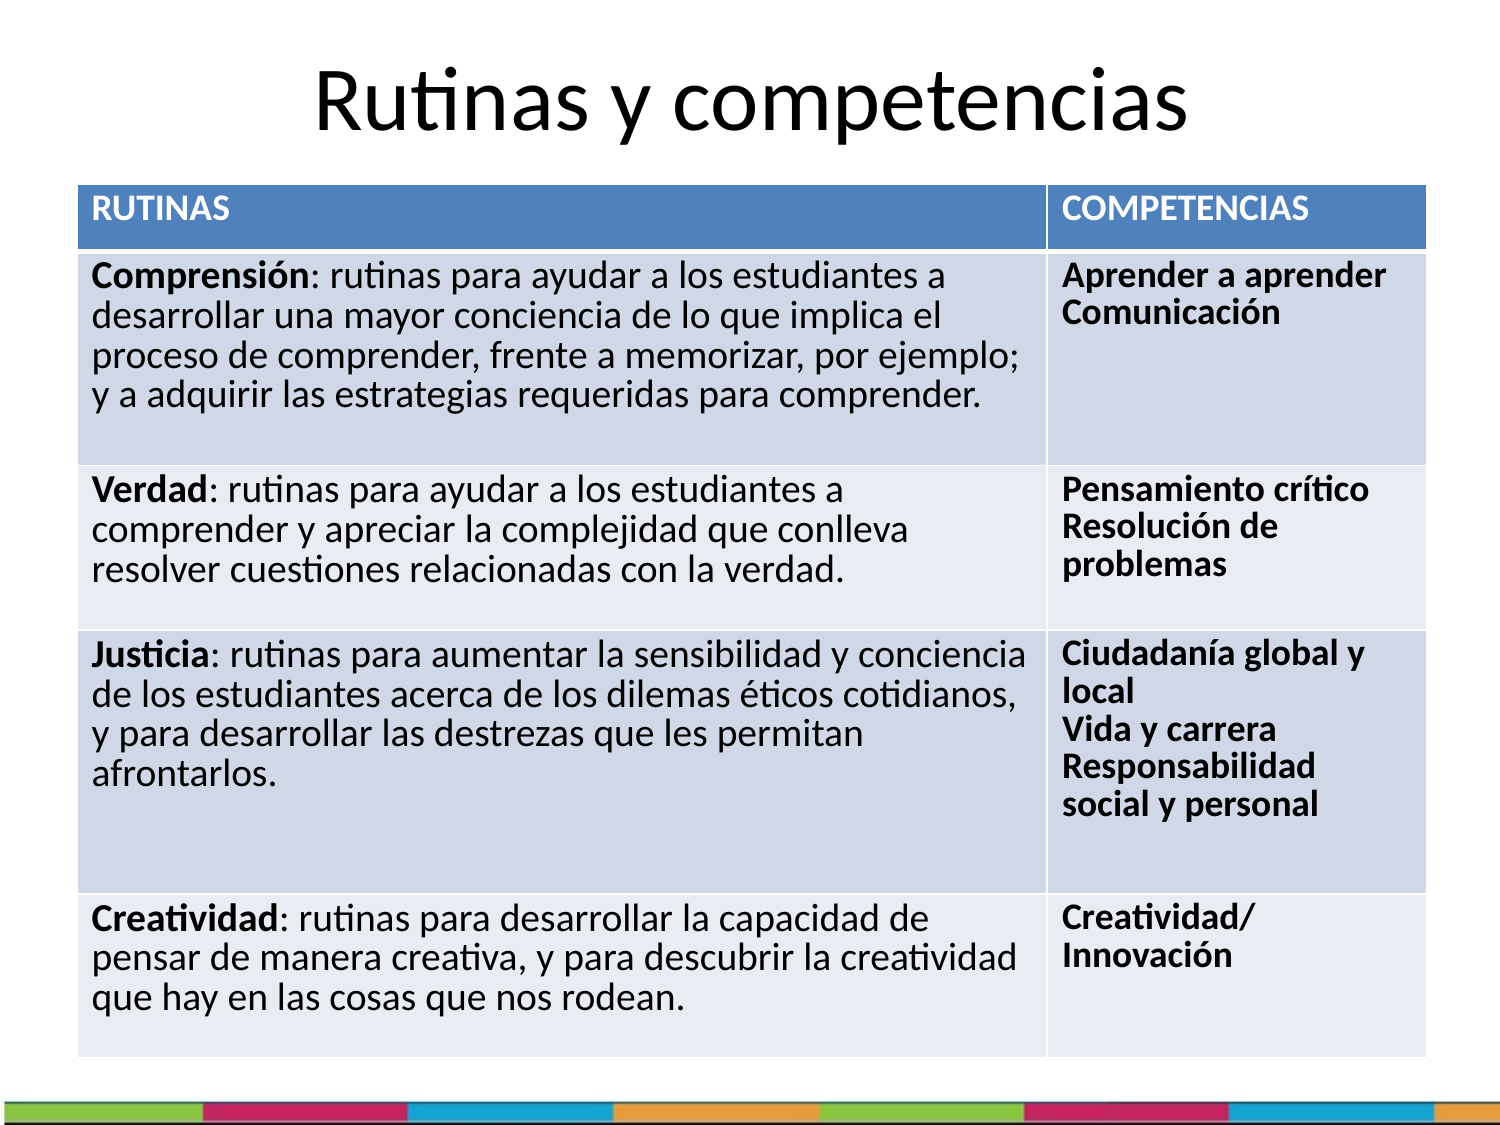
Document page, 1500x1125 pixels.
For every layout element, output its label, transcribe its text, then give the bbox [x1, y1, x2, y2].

table_cell Creatividad/ Innovación [1048, 895, 1426, 1057]
title Rutinas y competencias [76, 0, 1427, 184]
table_header RUTINAS [78, 185, 1046, 249]
table_cell Aprender a aprender Comunicación [1048, 254, 1426, 465]
table_cell Creatividad: rutinas para desarrollar la capacidad de pensar de manera creativa, y para descubrir la creatividad que hay en las cosas que nos rodean. [78, 895, 1046, 1057]
table_cell Justicia: rutinas para aumentar la sensibilidad y conciencia de los estudiantes acerca de los dilemas éticos cotidianos, y para desarrollar las destrezas que les permitan afrontarlos. [78, 631, 1046, 893]
table_cell Pensamiento crítico Resolución de problemas [1048, 466, 1426, 629]
table_header COMPETENCIAS [1048, 185, 1426, 249]
picture [0, 0, 1500, 1125]
table_cell Ciudadanía global y local Vida y carrera Responsabilidad social y personal [1048, 631, 1426, 893]
table_cell Comprensión: rutinas para ayudar a los estudiantes a desarrollar una mayor conciencia de lo que implica el proceso de comprender, frente a memorizar, por ejemplo; y a adquirir las estrategias requeridas para comprender. [78, 254, 1046, 465]
table_cell Verdad: rutinas para ayudar a los estudiantes a comprender y apreciar la complejidad que conlleva resolver cuestiones relacionadas con la verdad. [78, 466, 1046, 629]
